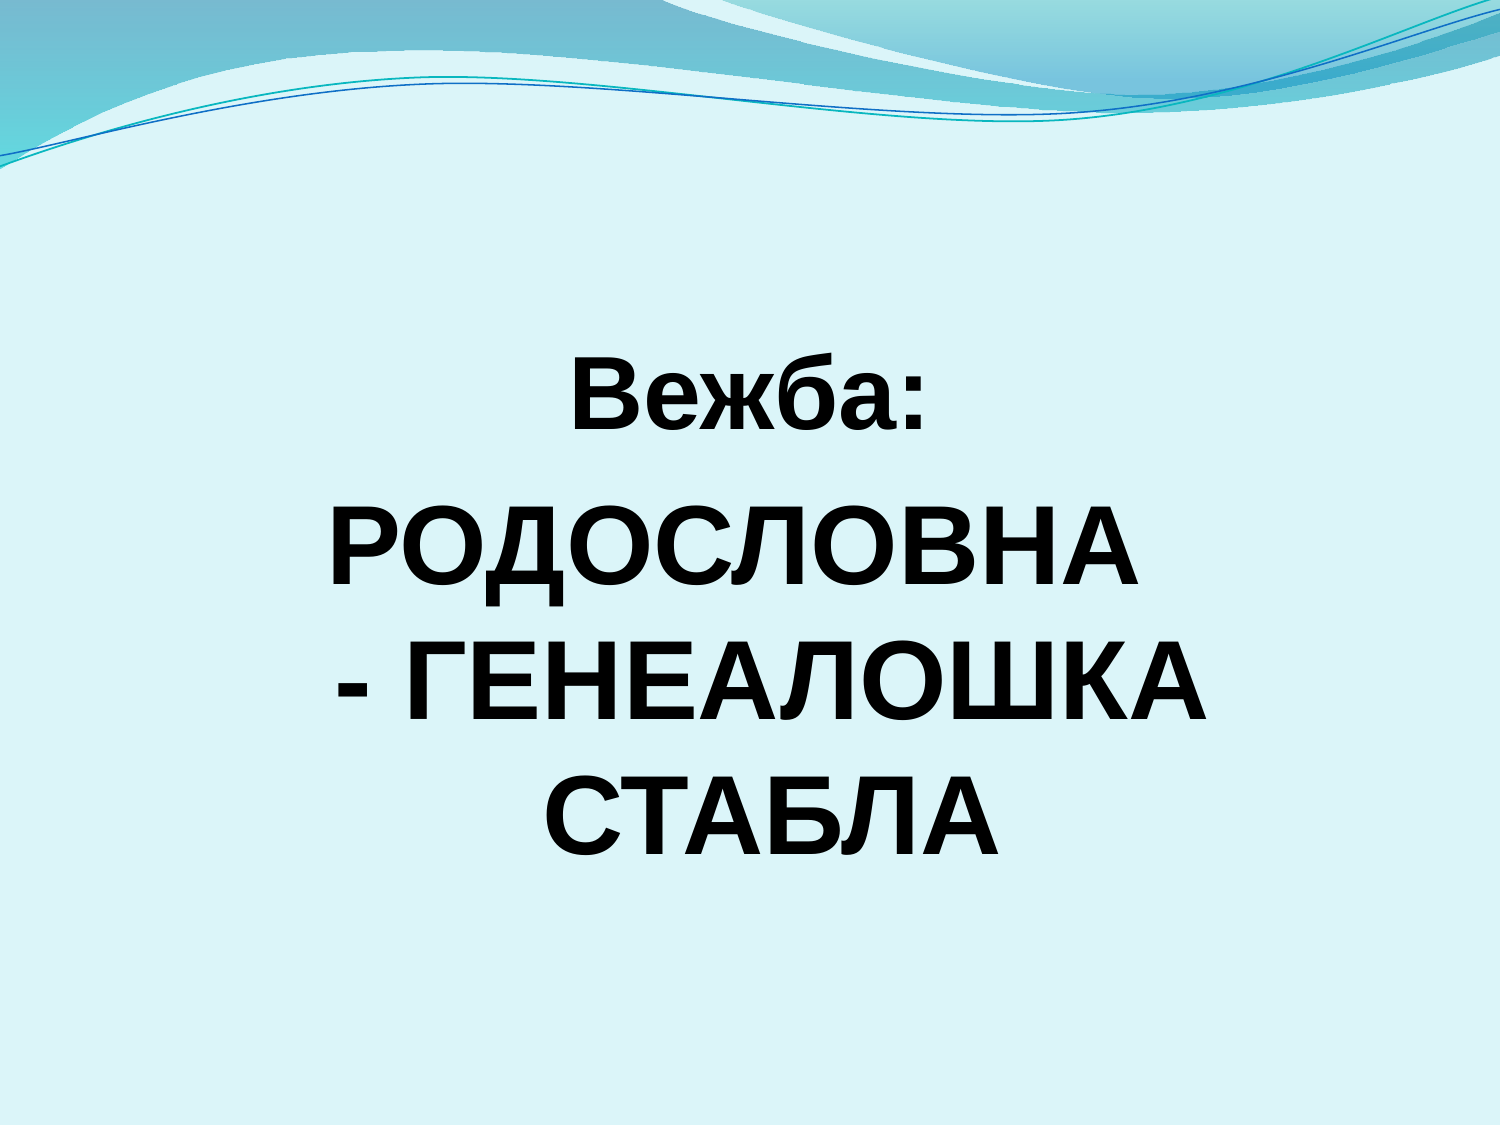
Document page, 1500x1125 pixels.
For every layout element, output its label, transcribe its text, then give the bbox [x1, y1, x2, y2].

list Вежба: РОДОСЛОВНА - ГЕНЕАЛОШКА СТАБЛА [75, 317, 1425, 1038]
